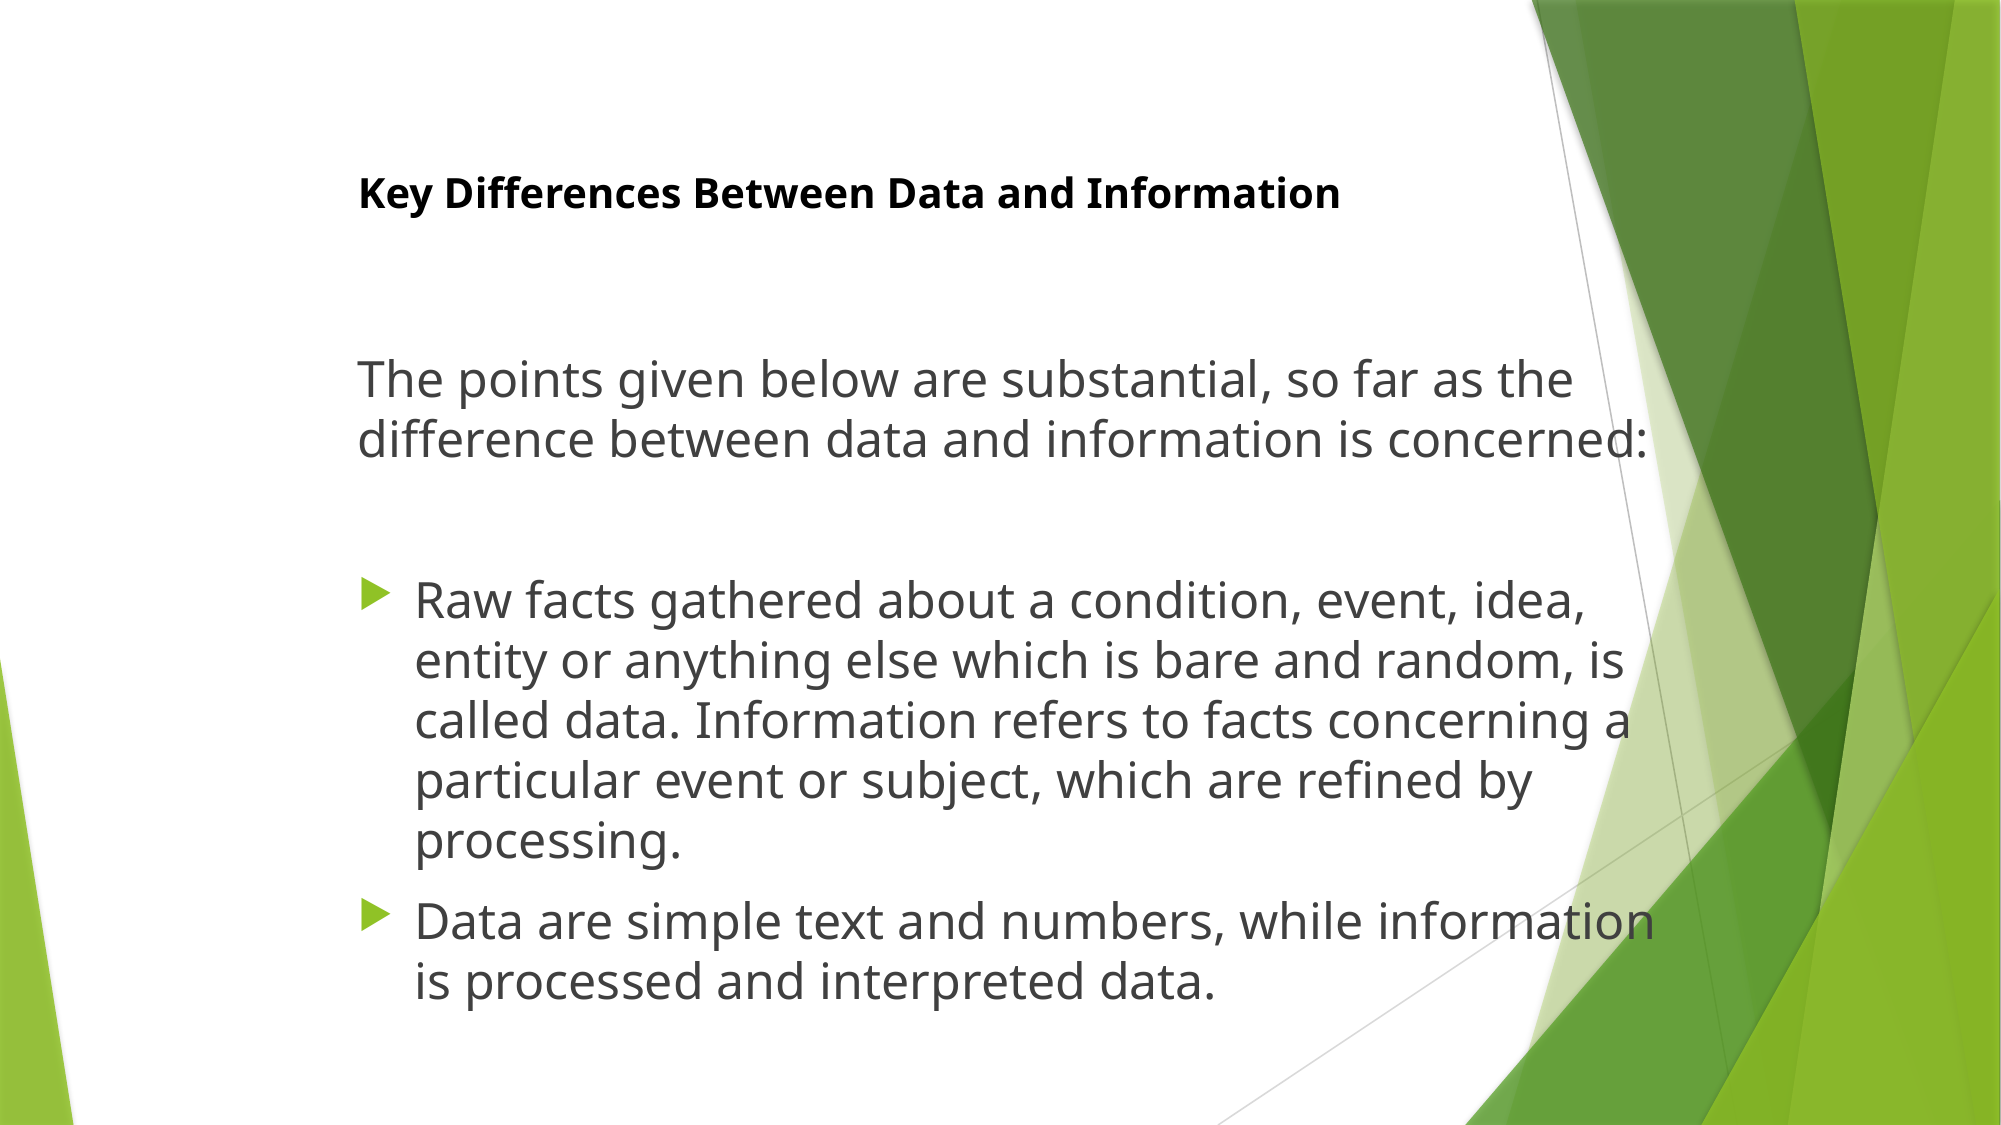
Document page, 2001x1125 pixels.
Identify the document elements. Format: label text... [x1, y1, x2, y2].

list The points given below are substantial, so far as the difference between data and information is concerned: Raw facts gathered about a condition, event, idea, entity or anything else which is bare and random, is called data. Information refers to facts concerning a particular event or subject, which are refined by processing. Data are simple text and numbers, while information is processed and interpreted data. [324, 339, 1675, 1081]
title Key Differences Between Data and Information [324, 149, 1675, 303]
